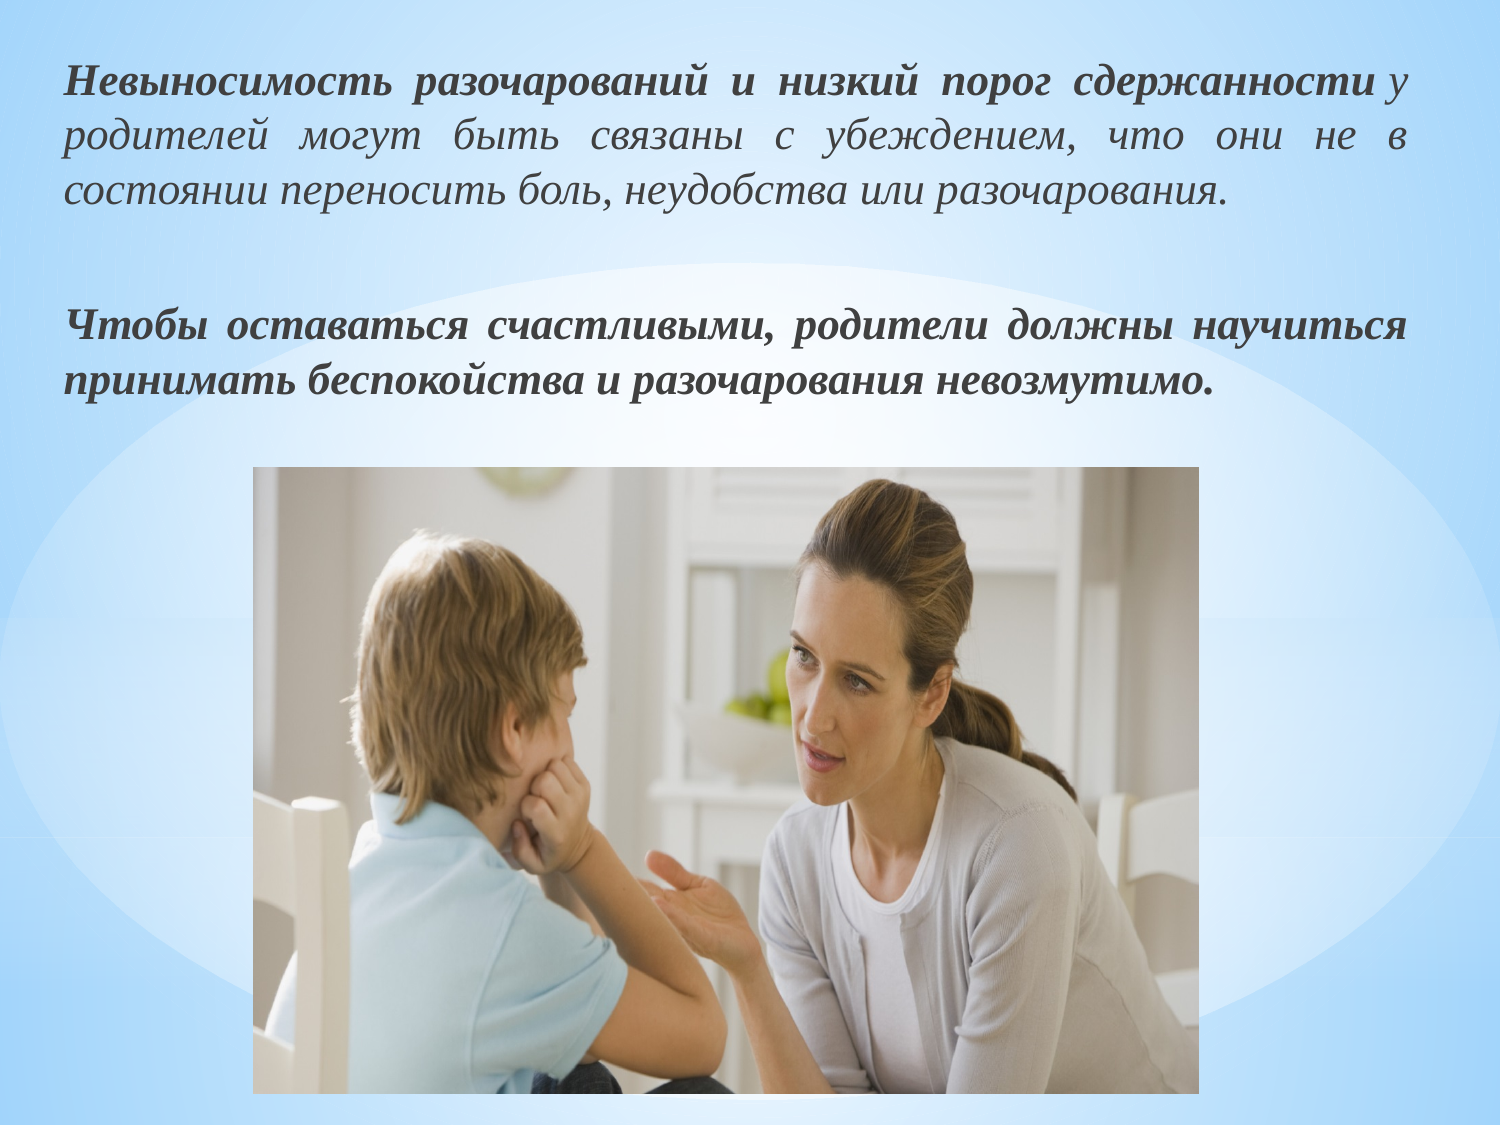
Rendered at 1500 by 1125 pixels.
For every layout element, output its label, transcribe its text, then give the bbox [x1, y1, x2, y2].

picture [253, 467, 1200, 1095]
list Невыносимость разочарований и низкий порог сдержанности у родителей могут быть связаны с убеждением, что они не в состоянии переносить боль, неудобства или разочарования. Чтобы оставаться счастливыми, родители должны научиться принимать беспокойства и разочарования невозмутимо. [41, 42, 1424, 457]
